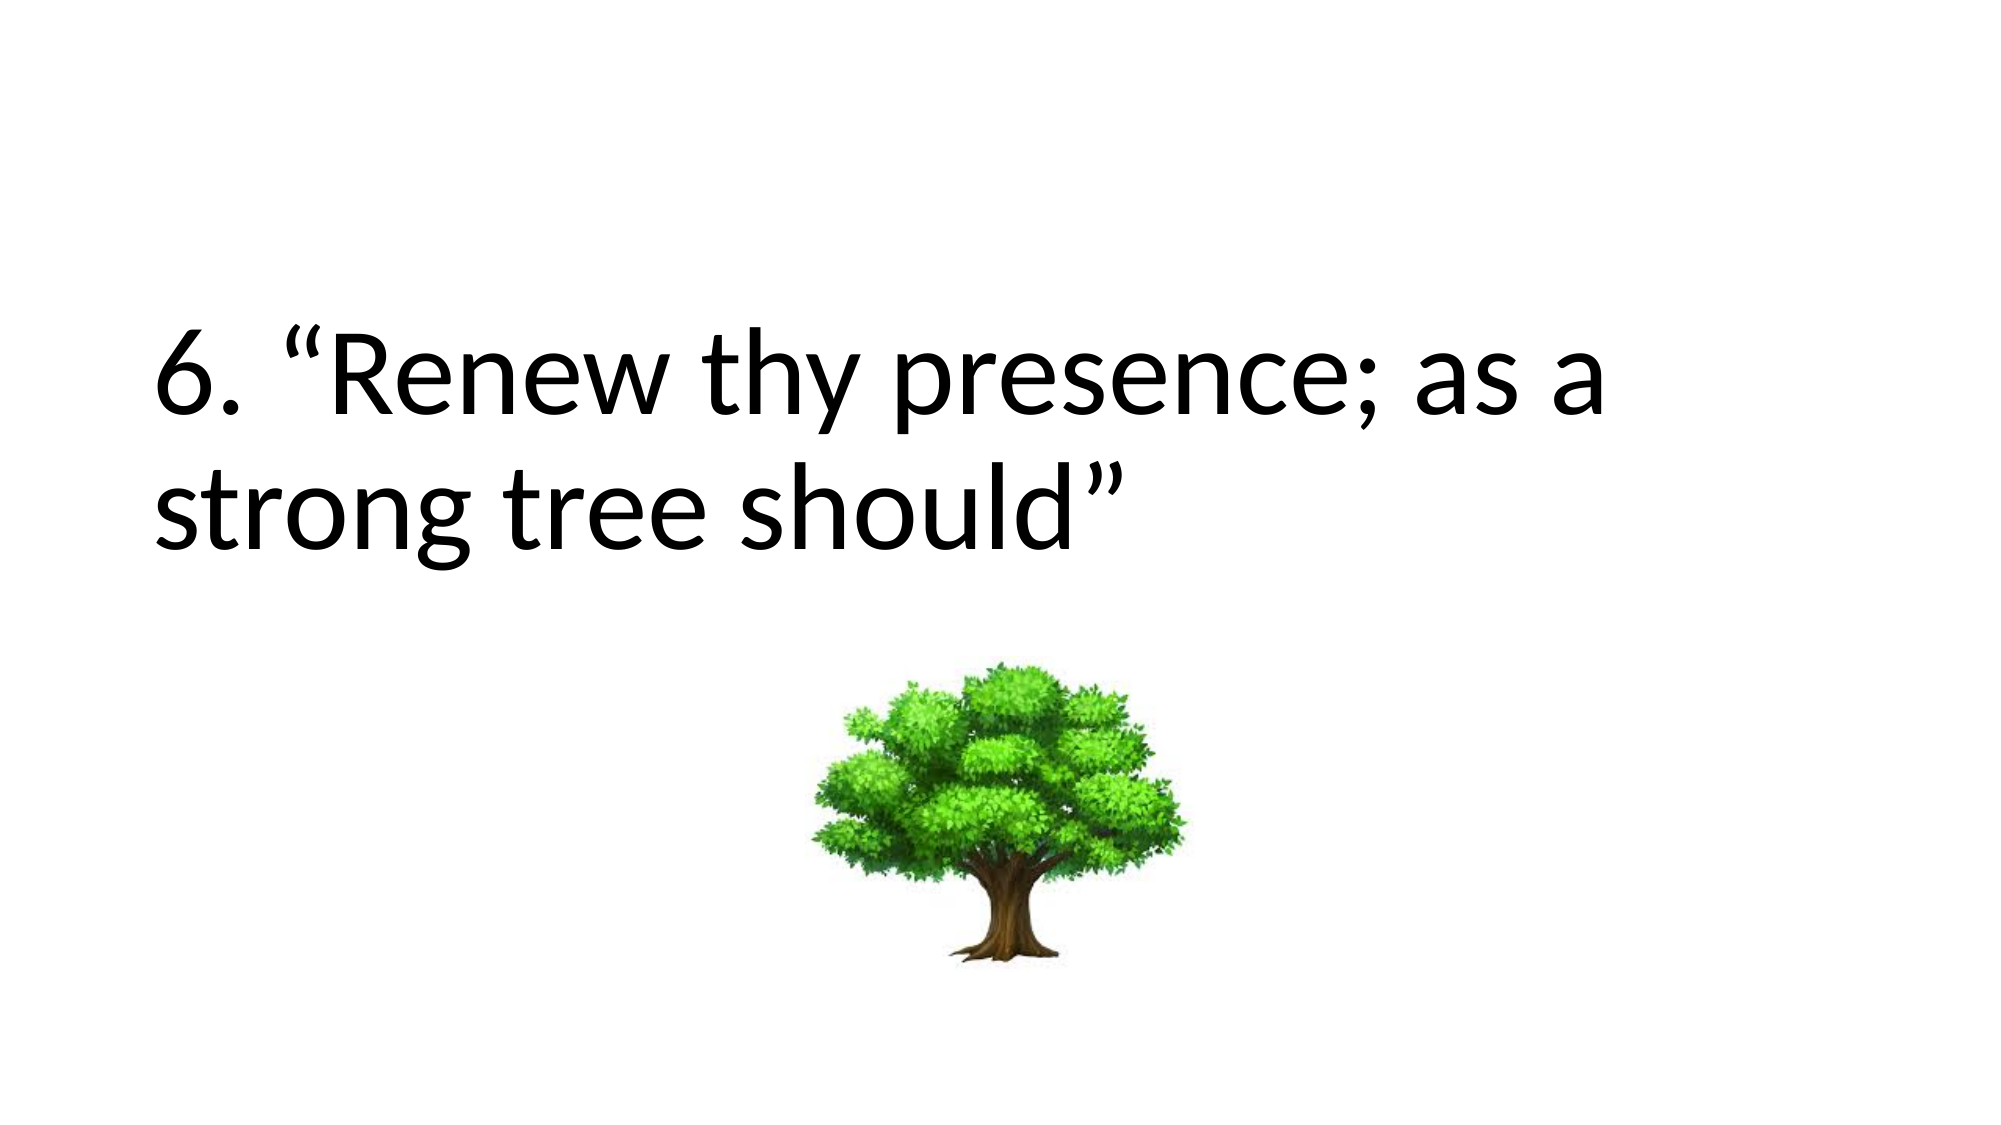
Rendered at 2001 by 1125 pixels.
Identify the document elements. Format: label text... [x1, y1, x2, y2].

picture [805, 656, 1195, 973]
list 6. “Renew thy presence; as a strong tree should” [137, 299, 1863, 1014]
